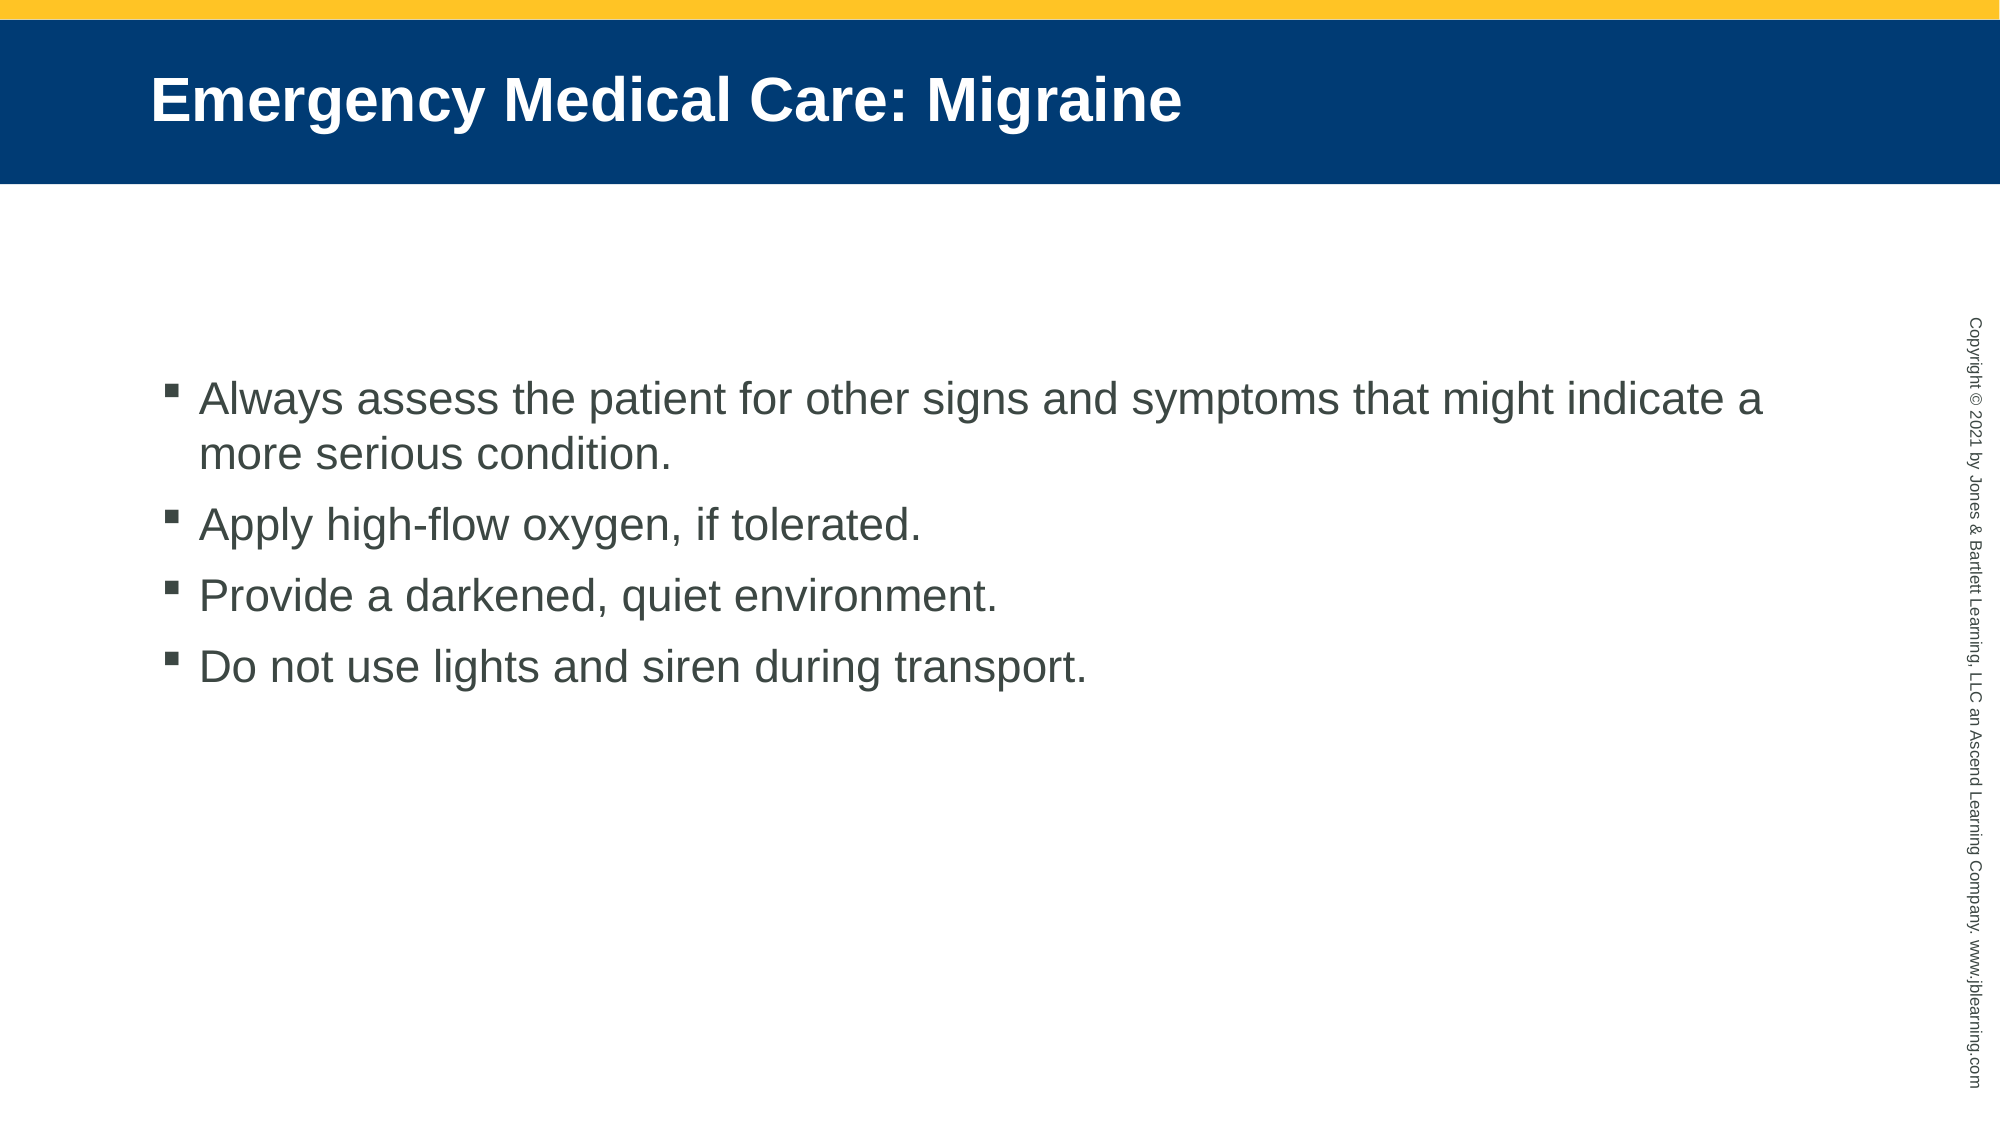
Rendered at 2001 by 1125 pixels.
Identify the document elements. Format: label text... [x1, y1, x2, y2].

list Always assess the patient for other signs and symptoms that might indicate a more serious condition. Apply high-flow oxygen, if tolerated. Provide a darkened, quiet environment. Do not use lights and siren during transport. [146, 361, 1859, 1016]
title Emergency Medical Care: Migraine [0, 19, 2000, 185]
